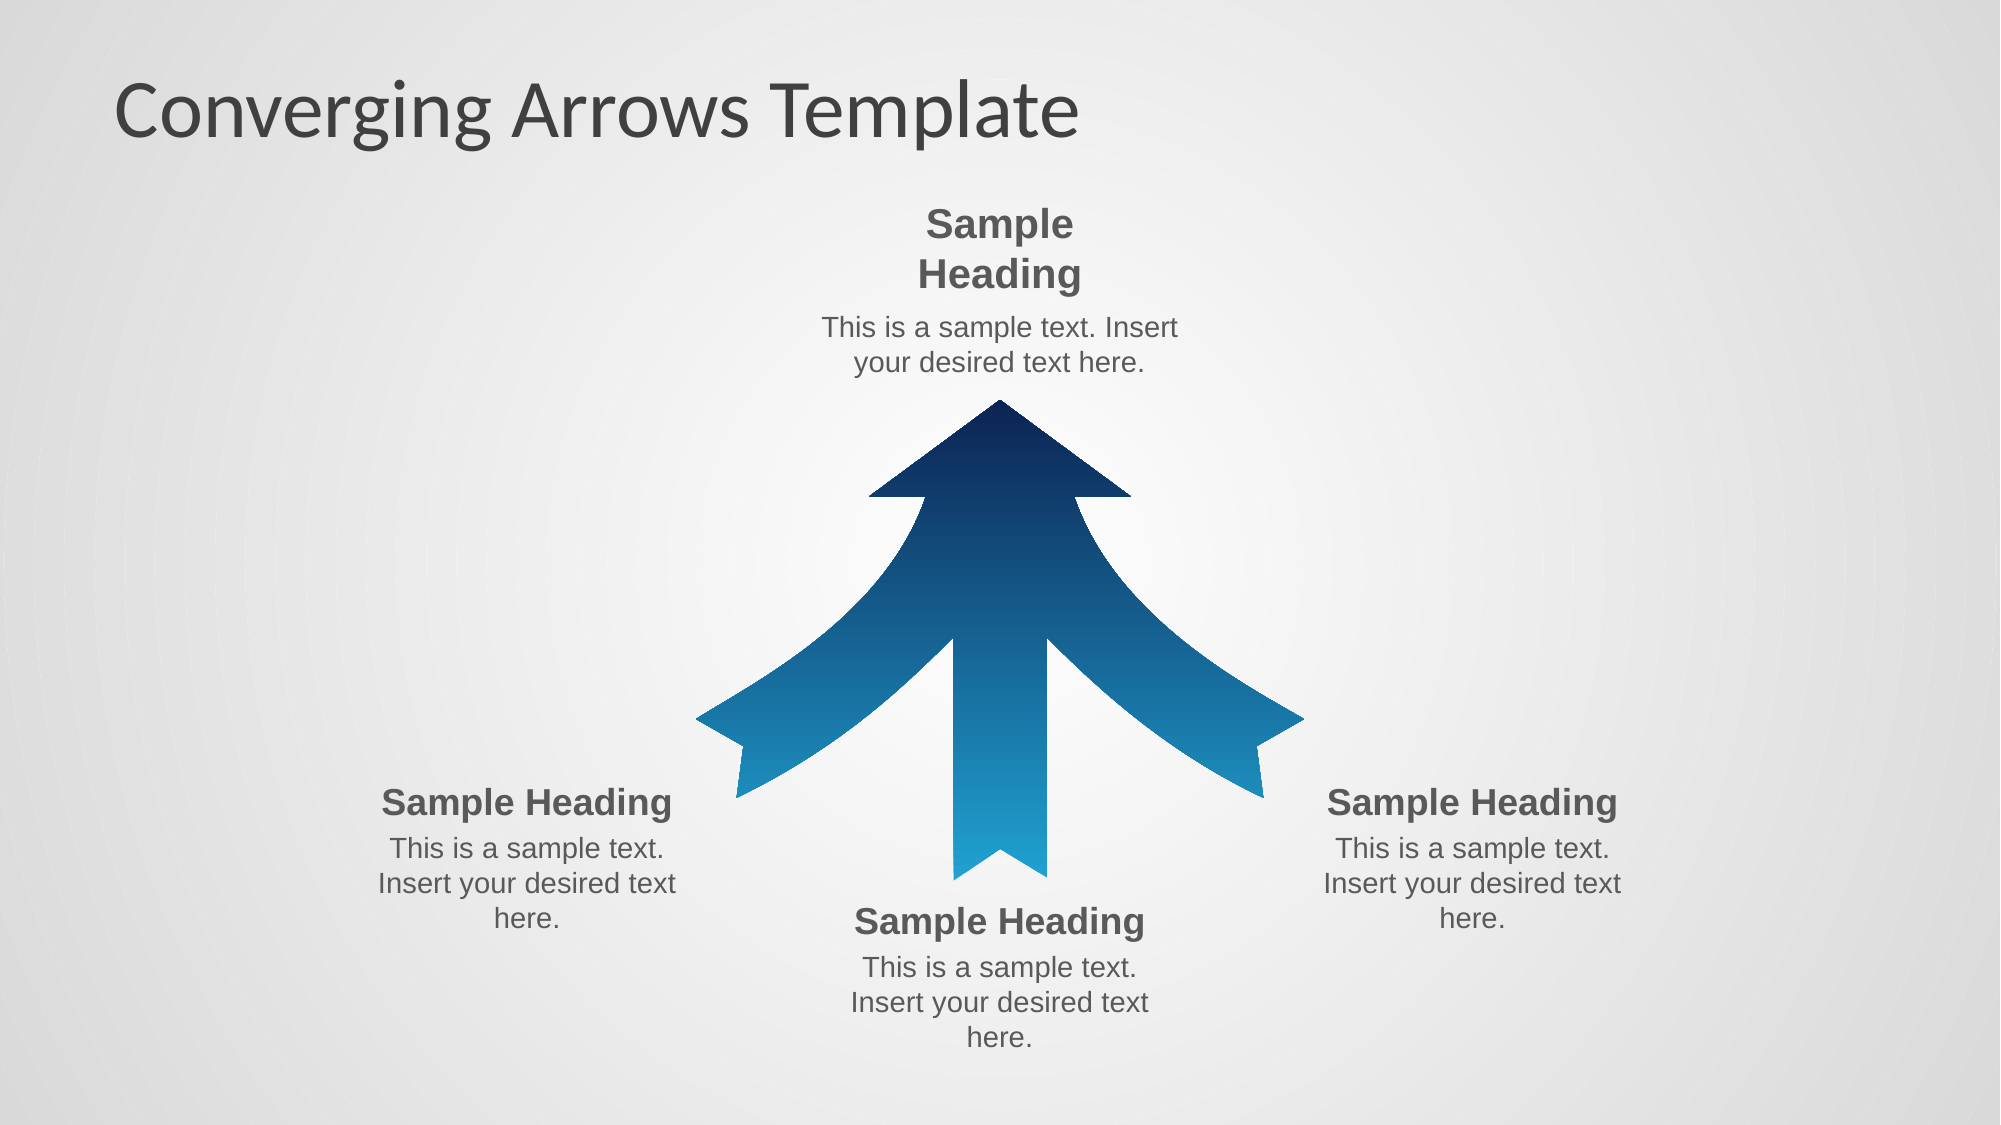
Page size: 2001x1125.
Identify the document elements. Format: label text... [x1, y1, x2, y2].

text_box This is a sample text. Insert your desired text here. [787, 299, 1213, 388]
text_box Sample Heading [831, 192, 1169, 299]
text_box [358, 774, 697, 955]
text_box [830, 893, 1169, 1074]
text_box [693, 398, 1307, 883]
title Converging Arrows Template [99, 45, 1900, 163]
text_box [1303, 774, 1642, 955]
